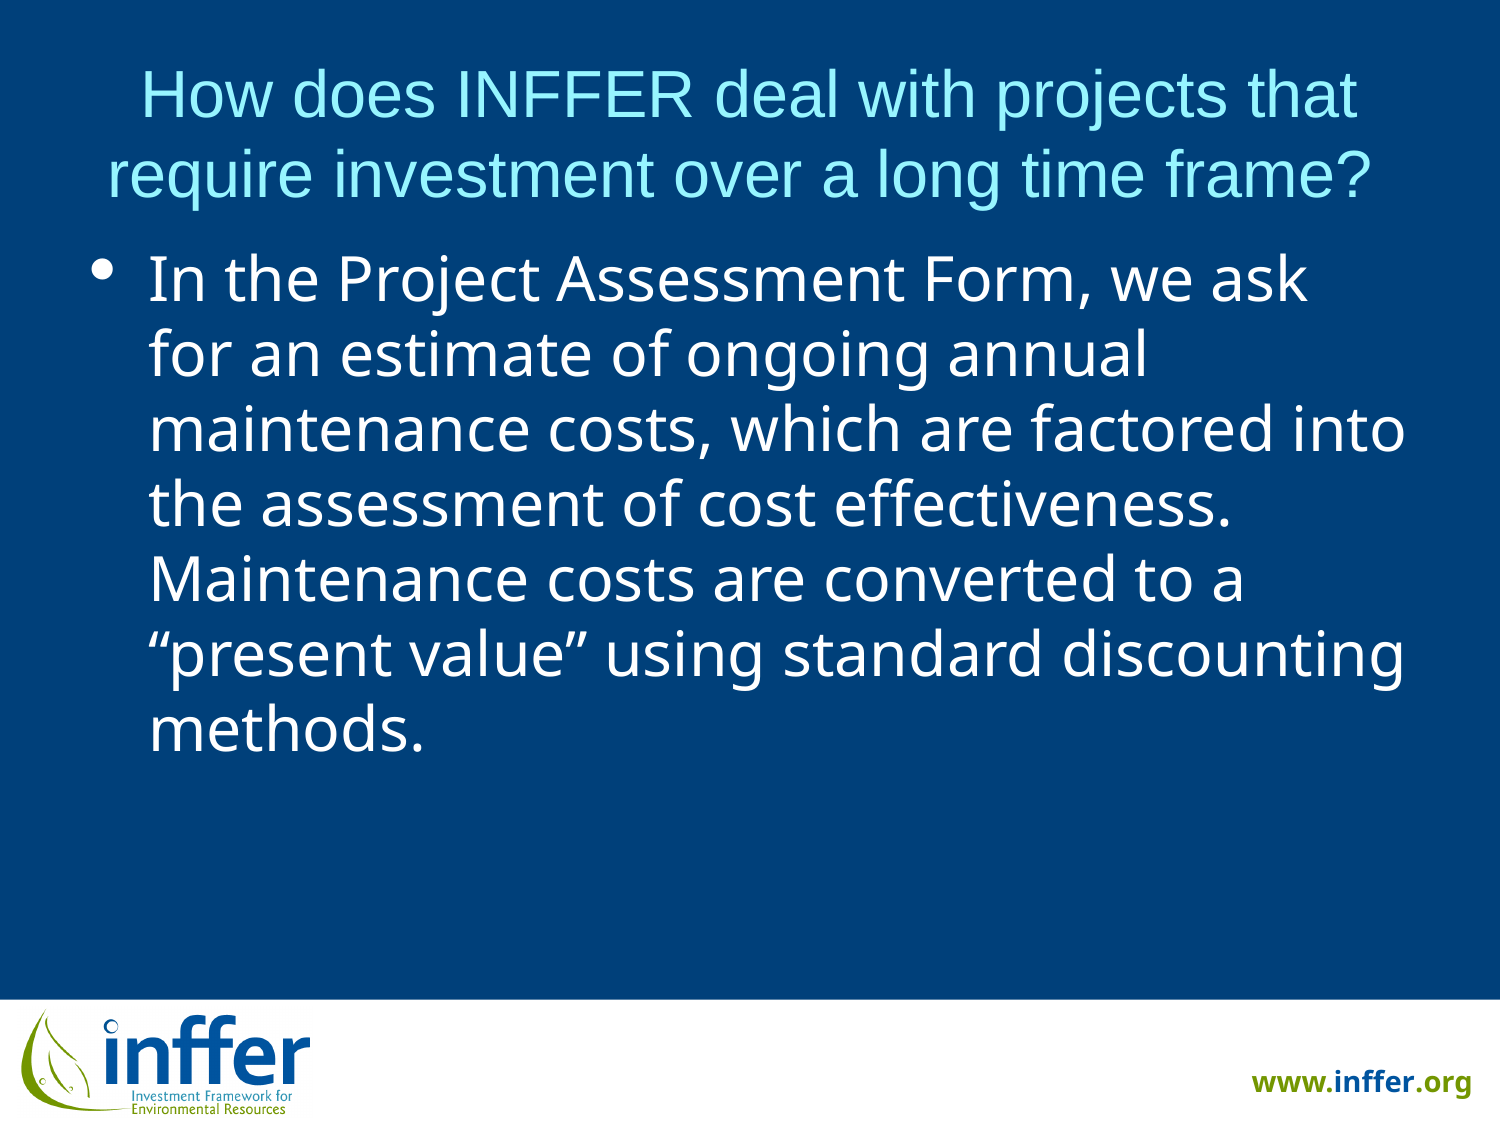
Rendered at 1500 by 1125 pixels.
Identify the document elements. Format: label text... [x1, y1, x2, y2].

title How does INFFER deal with projects that require investment over a long time frame? [74, 37, 1426, 226]
list In the Project Assessment Form, we ask for an estimate of ongoing annual maintenance costs, which are factored into the assessment of cost effectiveness. Maintenance costs are converted to a “present value” using standard discounting methods. [76, 231, 1428, 1000]
picture [17, 1006, 313, 1118]
